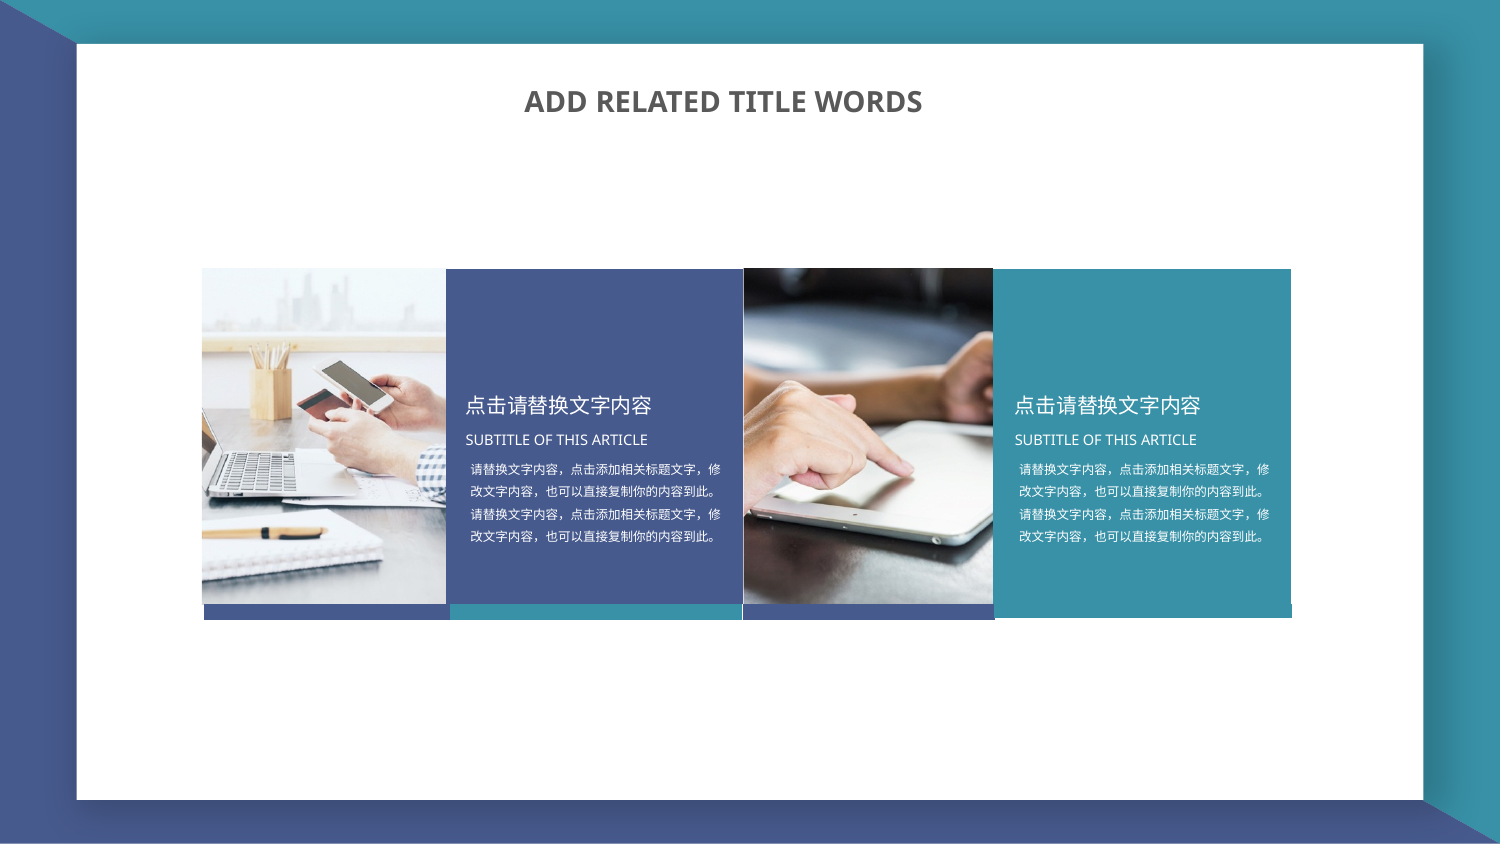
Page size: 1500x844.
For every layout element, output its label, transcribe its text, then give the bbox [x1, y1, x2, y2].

text_box 请替换文字内容，点击添加相关标题文字，修改文字内容，也可以直接复制你的内容到此。请替换文字内容，点击添加相关标题文字，修改文字内容，也可以直接复制你的内容到此。 [470, 454, 725, 538]
text_box 请替换文字内容，点击添加相关标题文字，修改文字内容，也可以直接复制你的内容到此。请替换文字内容，点击添加相关标题文字，修改文字内容，也可以直接复制你的内容到此。 [1019, 454, 1274, 538]
text_box [445, 269, 744, 605]
text_box [203, 604, 451, 620]
text_box SUBTITLE OF THIS ARTICLE [465, 429, 714, 451]
text_box 点击请替换文字内容 [1014, 388, 1216, 422]
text_box [742, 266, 995, 604]
text_box [742, 604, 996, 620]
text_box 点击请替换文字内容 [465, 388, 667, 422]
text_box [200, 266, 450, 606]
text_box [451, 605, 742, 620]
text_box SUBTITLE OF THIS ARTICLE [1014, 429, 1263, 451]
text_box [992, 269, 1291, 604]
text_box [994, 604, 1293, 619]
